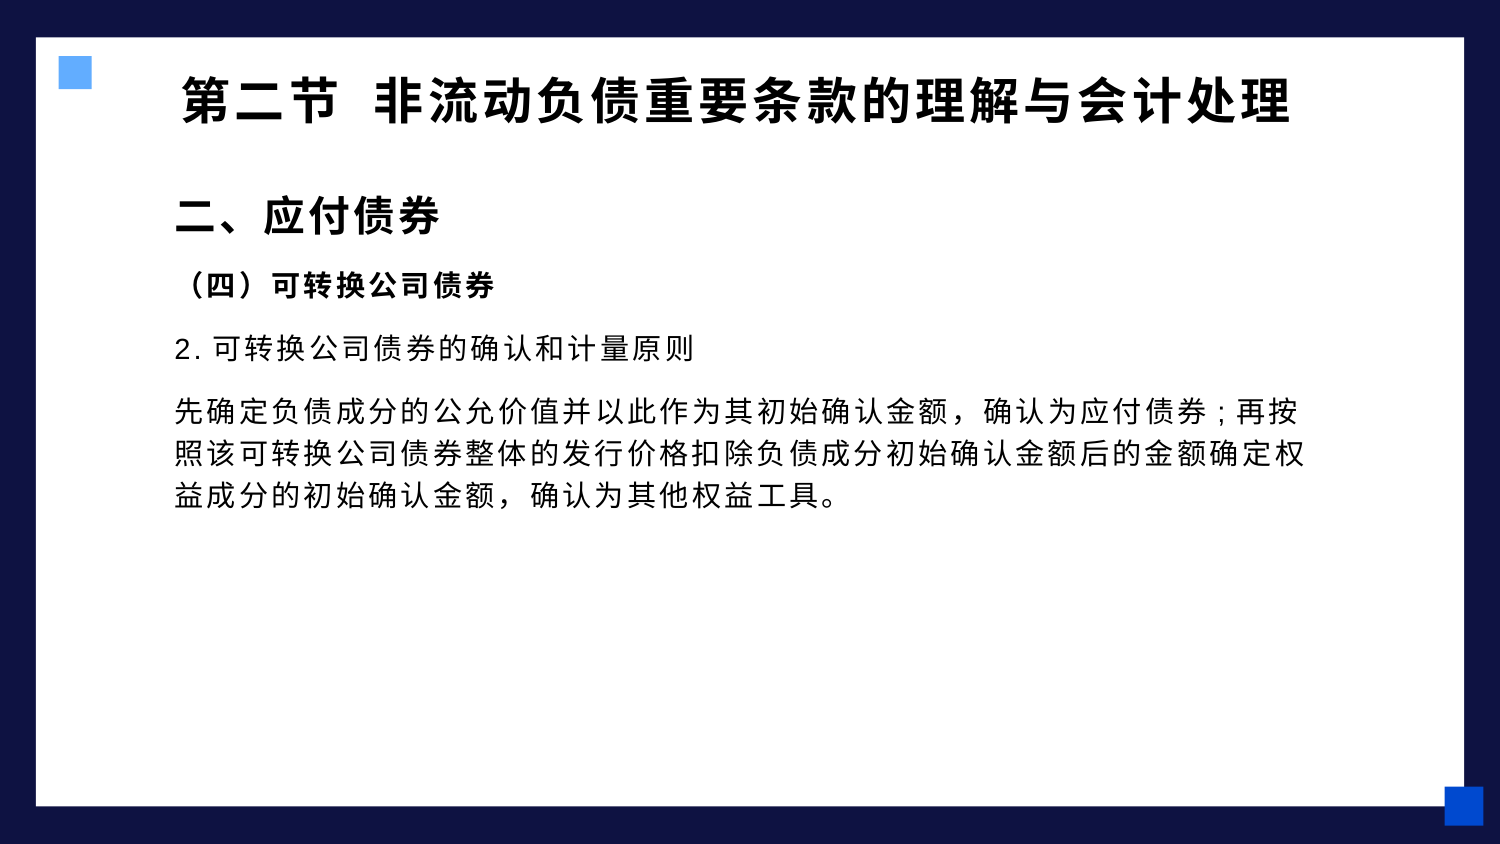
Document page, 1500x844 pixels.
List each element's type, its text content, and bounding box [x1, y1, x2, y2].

title 第二节 非流动负债重要条款的理解与会计处理 [141, 48, 1327, 138]
list 二、应付债券 （四）可转换公司债券 2.可转换公司债券的确认和计量原则 先确定负债成分的公允价值并以此作为其初始确认金额，确认为应付债券;再按照该可转换公司债券整体的发行价格扣除负债成分初始确认金额后的金额确定权益成分的初始确认金额，确认为其他权益工具。 [157, 179, 1343, 604]
